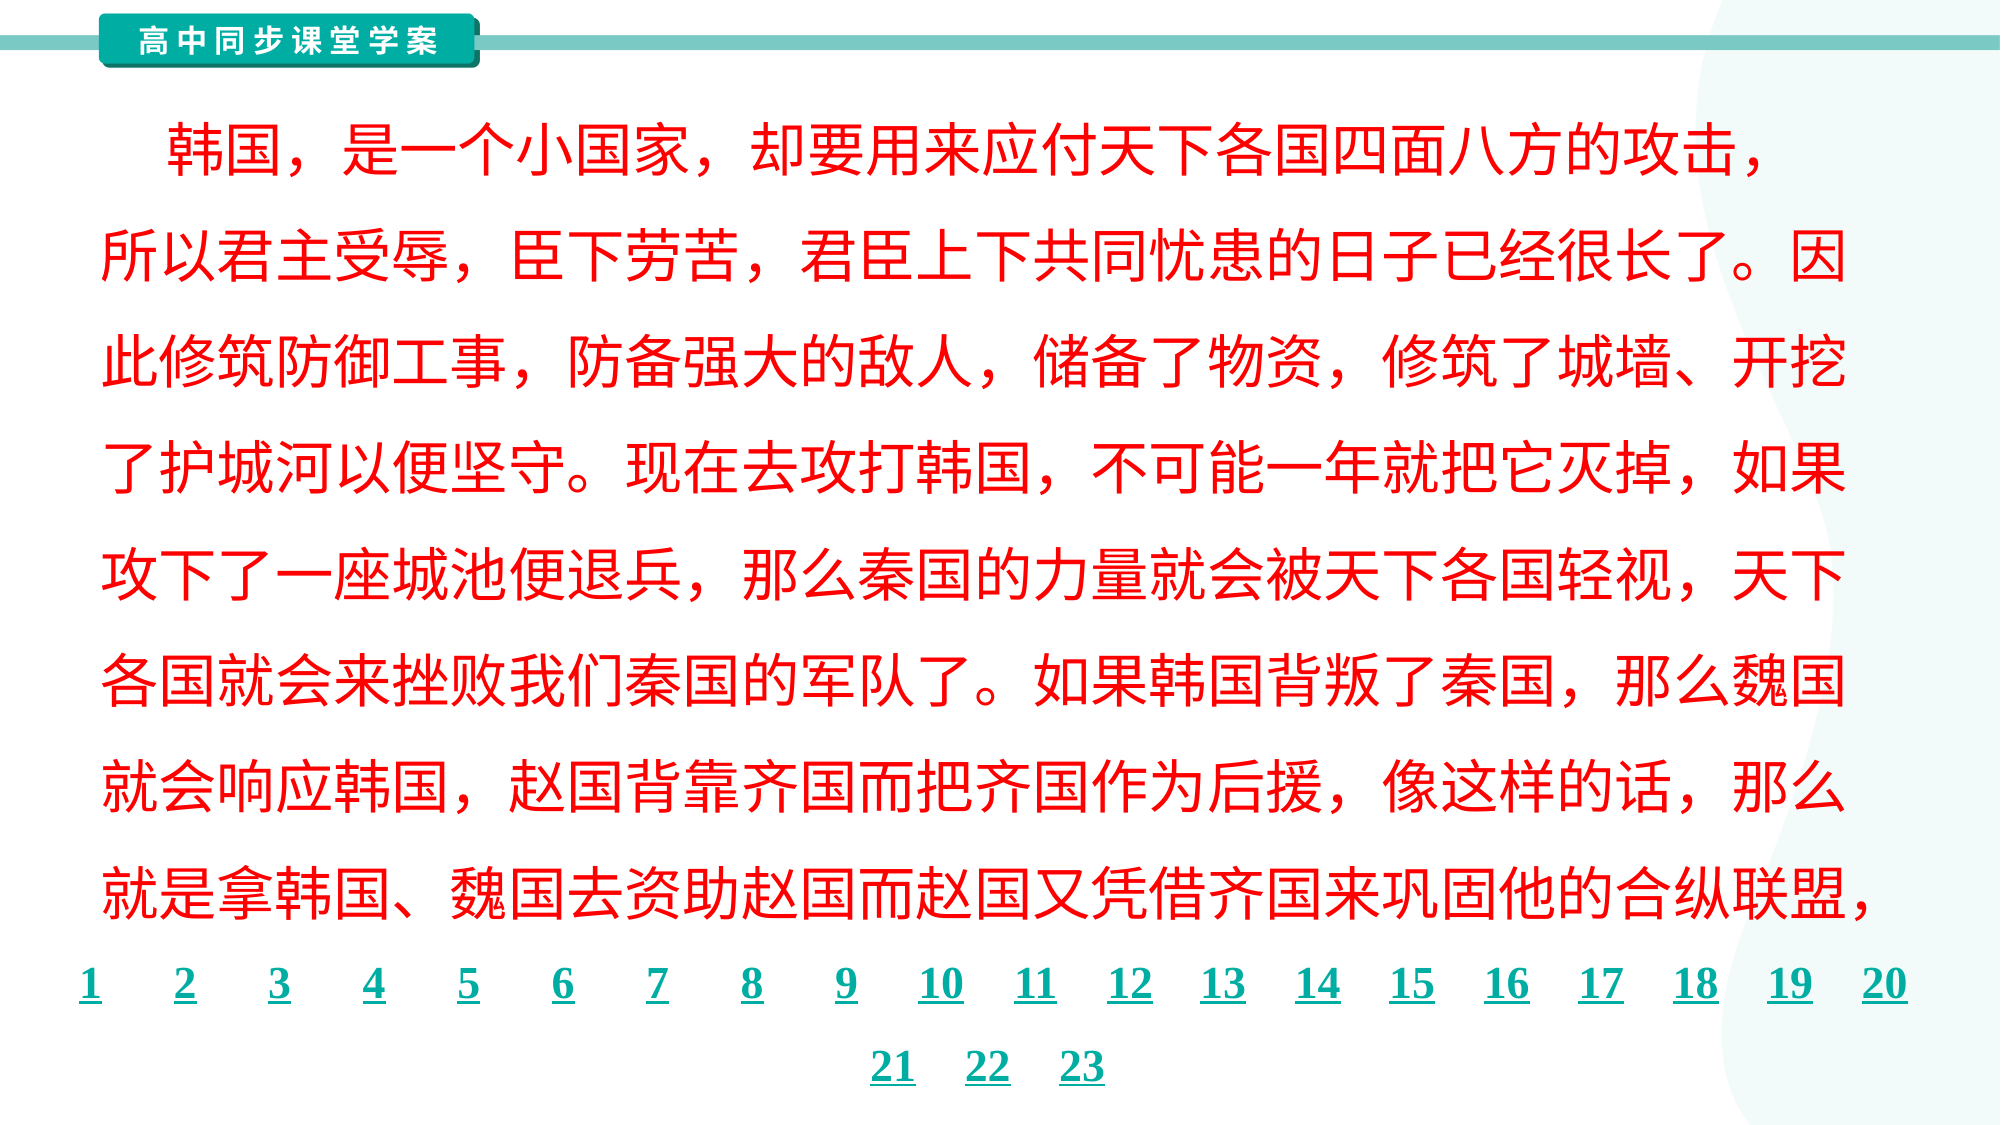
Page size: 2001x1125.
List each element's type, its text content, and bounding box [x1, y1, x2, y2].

text_box 韩国，是一个小国家，却要用来应付天下各国四面八方的攻击， 所以君主受辱，臣下劳苦，君臣上下共同忧患的日子已经很长了。因 此修筑防御工事，防备强大的敌人，储备了物资，修筑了城墙、开挖 了护城河以便坚守。现在去攻打韩国，不可能一年就把它灭掉，如果 攻下了一座城池便退兵，那么秦国的力量就会被天下各国轻视，天下 各国就会来挫败我们秦国的军队了。如果韩国背叛了秦国，那么魏国 就会响应韩国，赵国背靠齐国而把齐国作为后援，像这样的话，那么 就是拿韩国、魏国去资助赵国而赵国又凭借齐国来巩固他的合纵联盟， [100, 76, 1899, 927]
picture [0, 0, 2000, 1125]
